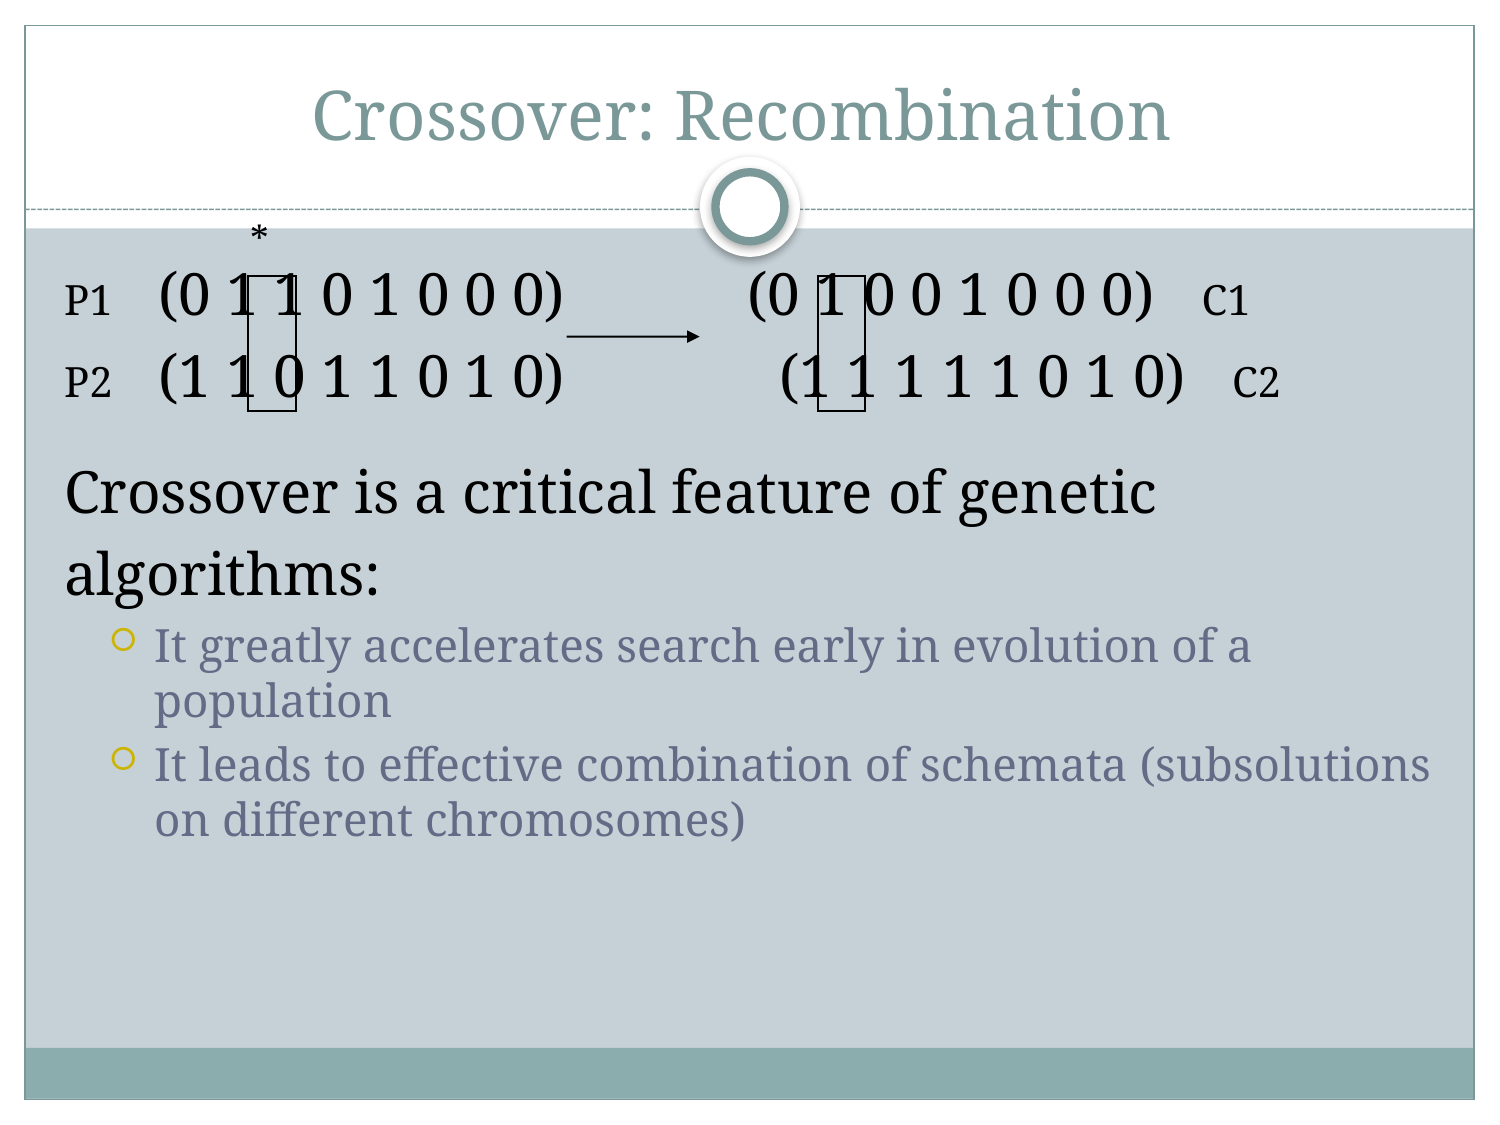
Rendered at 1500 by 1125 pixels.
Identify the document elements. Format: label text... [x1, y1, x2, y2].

text_box * [235, 208, 289, 269]
list P1 (0 1 1 0 1 0 0 0) (0 1 0 0 1 0 0 0) C1 P2 (1 1 0 1 1 0 1 0) (1 1 1 1 1 0 1 0) C2 Crossover is a critical feature of genetic algorithms: It greatly accelerates search early in evolution of a population It leads to effective combination of schemata (subsolutions on different chromosomes) [49, 249, 1450, 1005]
title Crossover: Recombination [42, 37, 1443, 162]
text_box [566, 330, 700, 343]
